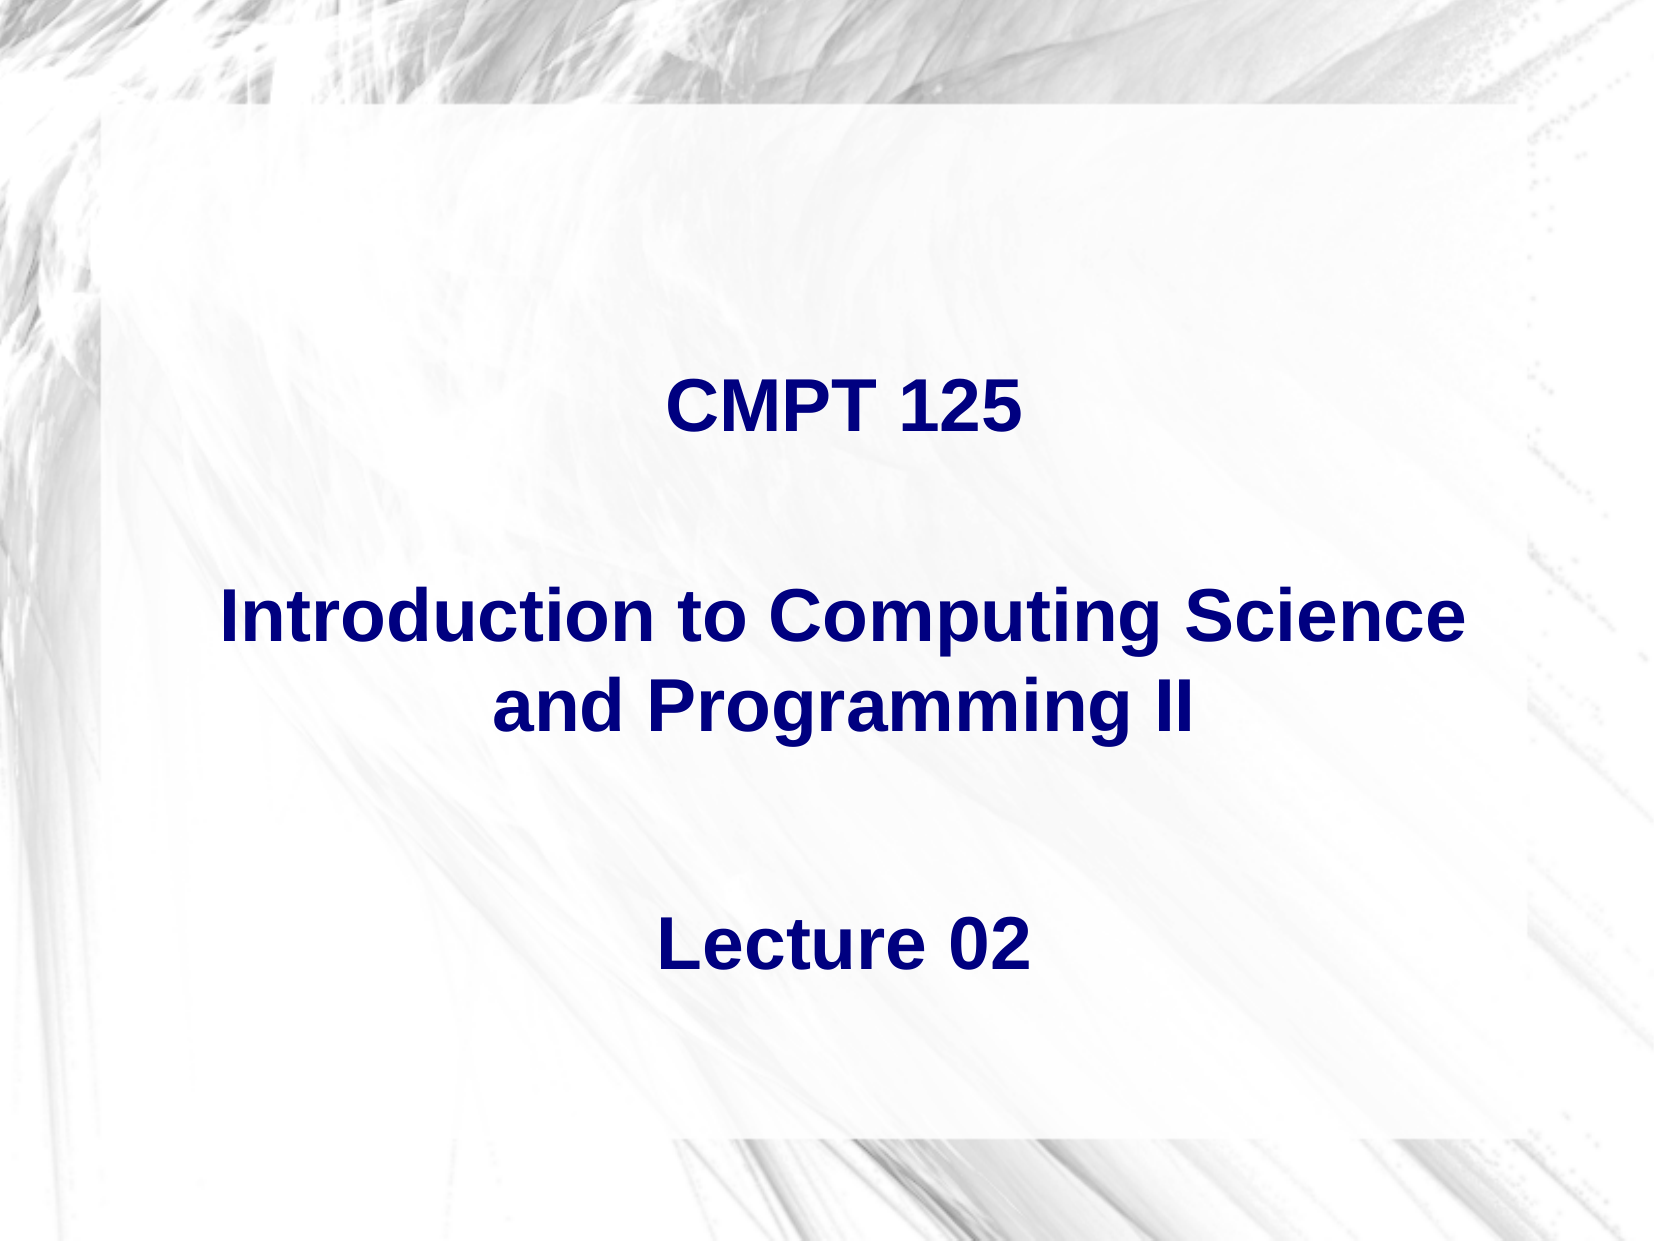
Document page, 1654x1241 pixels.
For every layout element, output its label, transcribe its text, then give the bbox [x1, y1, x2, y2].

picture [0, 0, 1654, 1241]
list CMPT 125 Introduction to Computing Science and Programming II Lecture 02 [118, 237, 1571, 1224]
